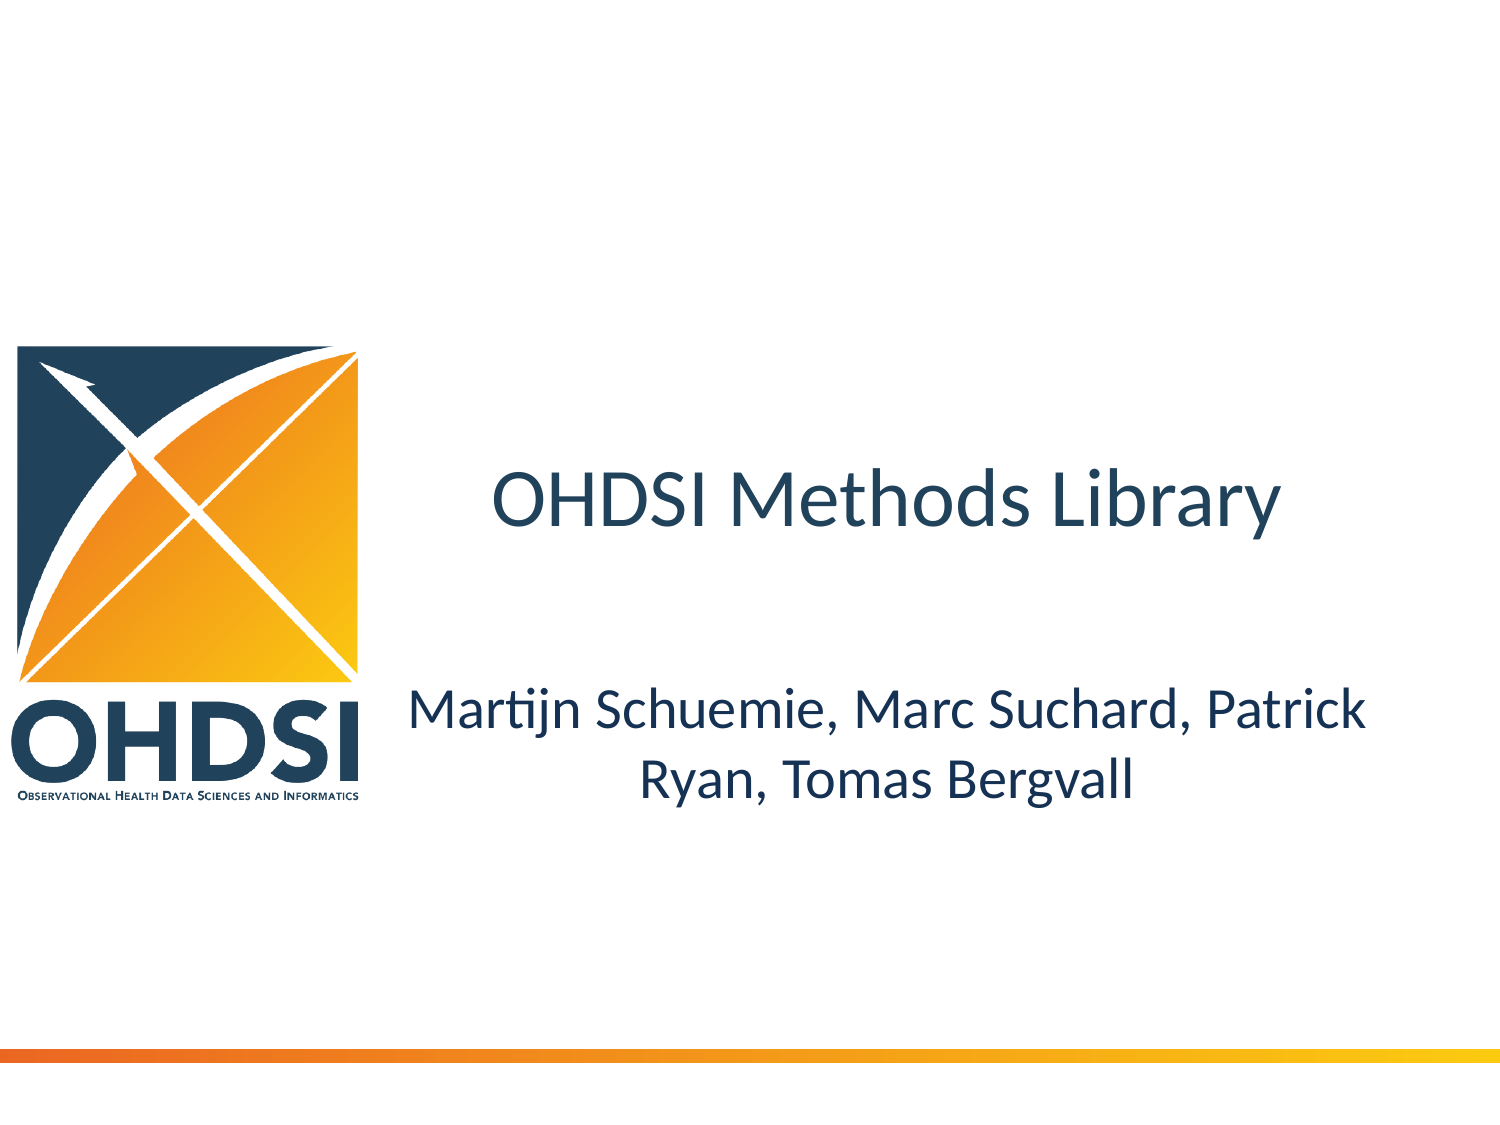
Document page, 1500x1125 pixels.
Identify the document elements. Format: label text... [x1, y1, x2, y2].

title OHDSI Methods Library [387, 349, 1388, 638]
subtitle Martijn Schuemie, Marc Suchard, Patrick Ryan, Tomas Bergvall [387, 662, 1388, 950]
picture [0, 307, 403, 838]
